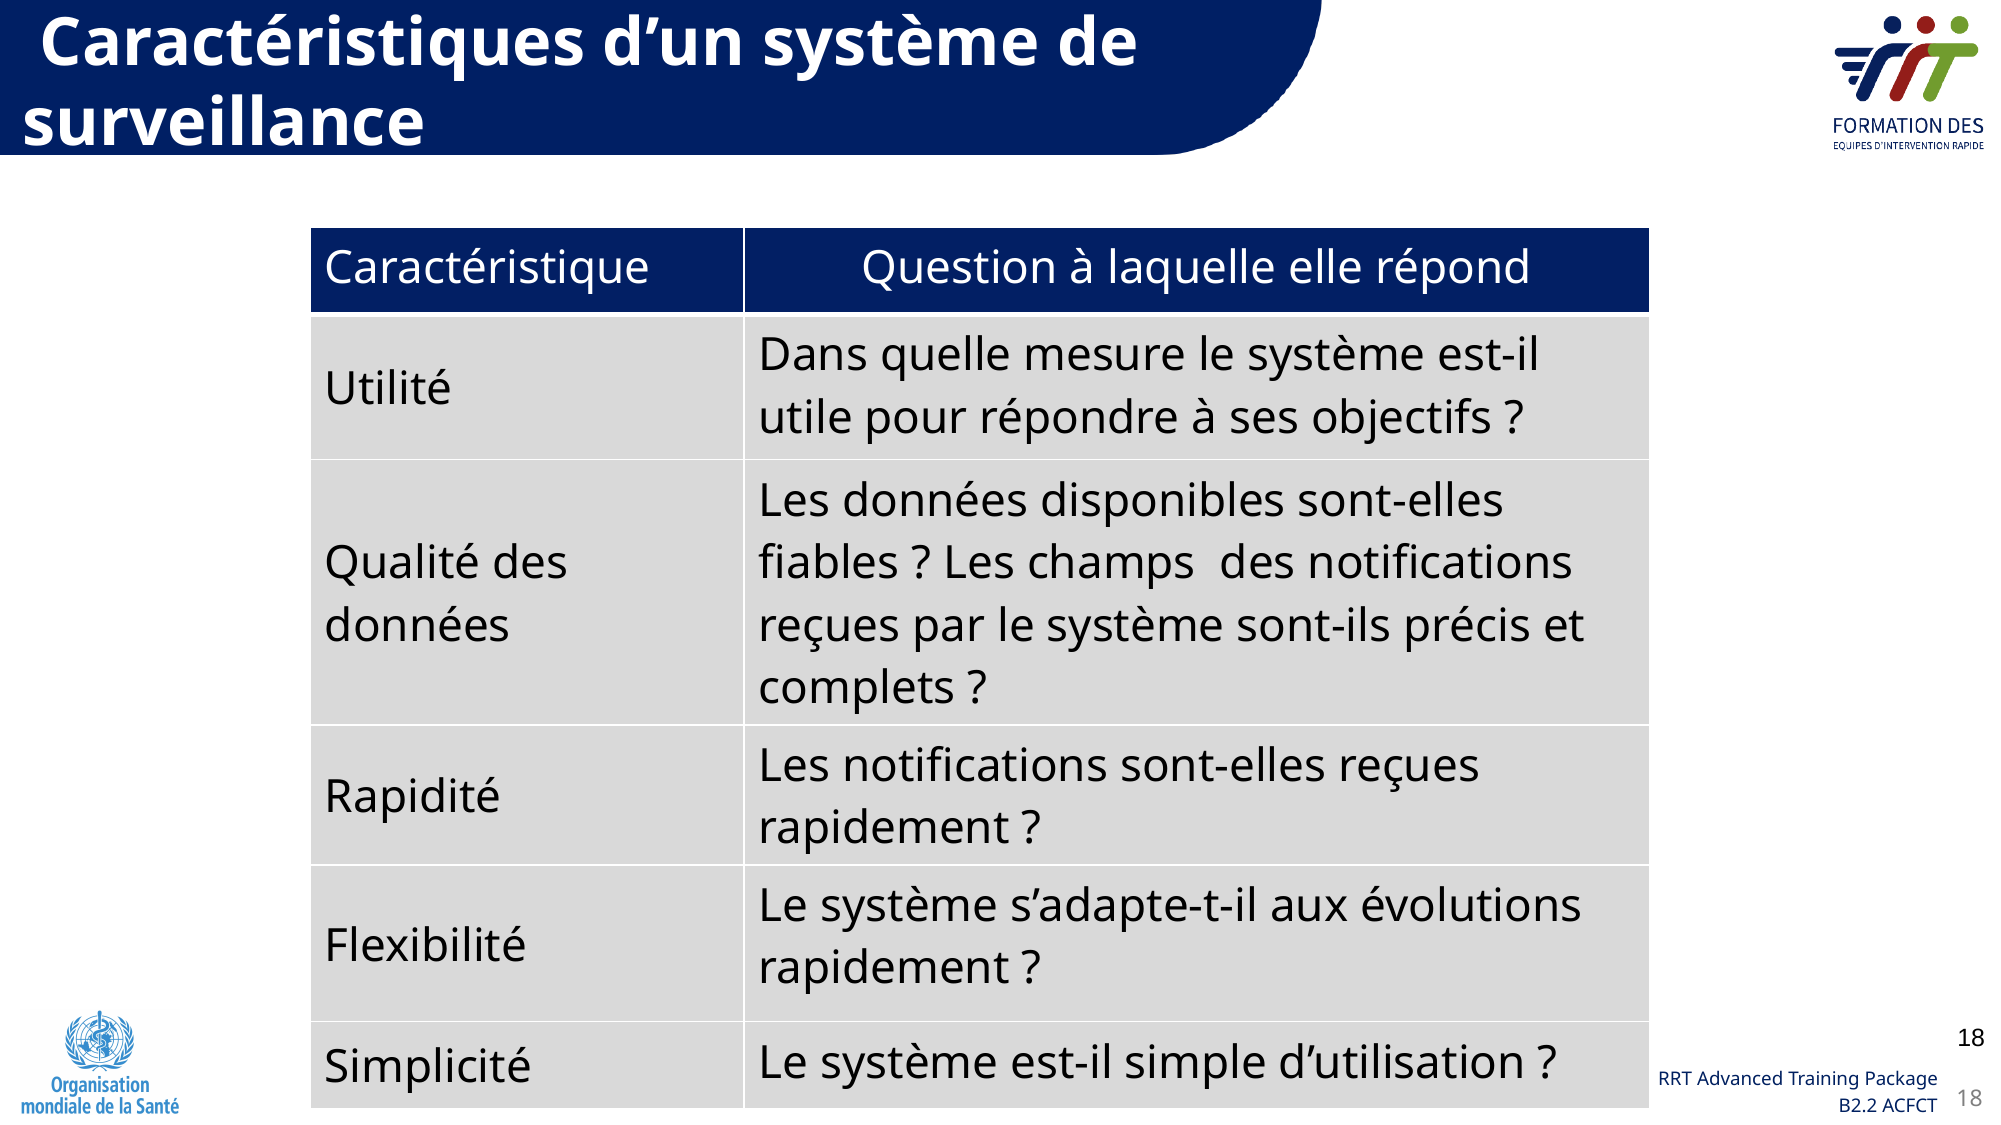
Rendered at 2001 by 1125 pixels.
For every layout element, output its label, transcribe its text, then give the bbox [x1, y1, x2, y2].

picture [1237, 0, 1322, 155]
table_cell Dans quelle mesure le système est-il utile pour répondre à ses objectifs ? [745, 317, 1649, 459]
table_cell Les notifications sont-elles reçues rapidement ? [745, 726, 1649, 864]
picture [0, 0, 7, 155]
slide_number 18 [1651, 1014, 2000, 1093]
picture [1833, 15, 1984, 151]
table_cell Rapidité [311, 726, 743, 864]
table_cell Les données disponibles sont-elles fiables ? Les champs des notifications reçues par le système sont-ils précis et complets ? [745, 460, 1649, 724]
table_header Caractéristique [311, 228, 743, 312]
table_header Question à laquelle elle répond [745, 228, 1649, 312]
text_box Caractéristiques d’un système de surveillance [7, 0, 1237, 166]
table_cell Le système est-il simple d’utilisation ? [745, 1022, 1649, 1108]
table_cell Utilité [311, 317, 743, 459]
table_cell Flexibilité [311, 866, 743, 1021]
table_cell Qualité des données [311, 460, 743, 724]
table_cell Simplicité [311, 1022, 743, 1108]
table_cell Le système s’adapte-t-il aux évolutions rapidement ? [745, 866, 1649, 1021]
picture [20, 1009, 180, 1115]
